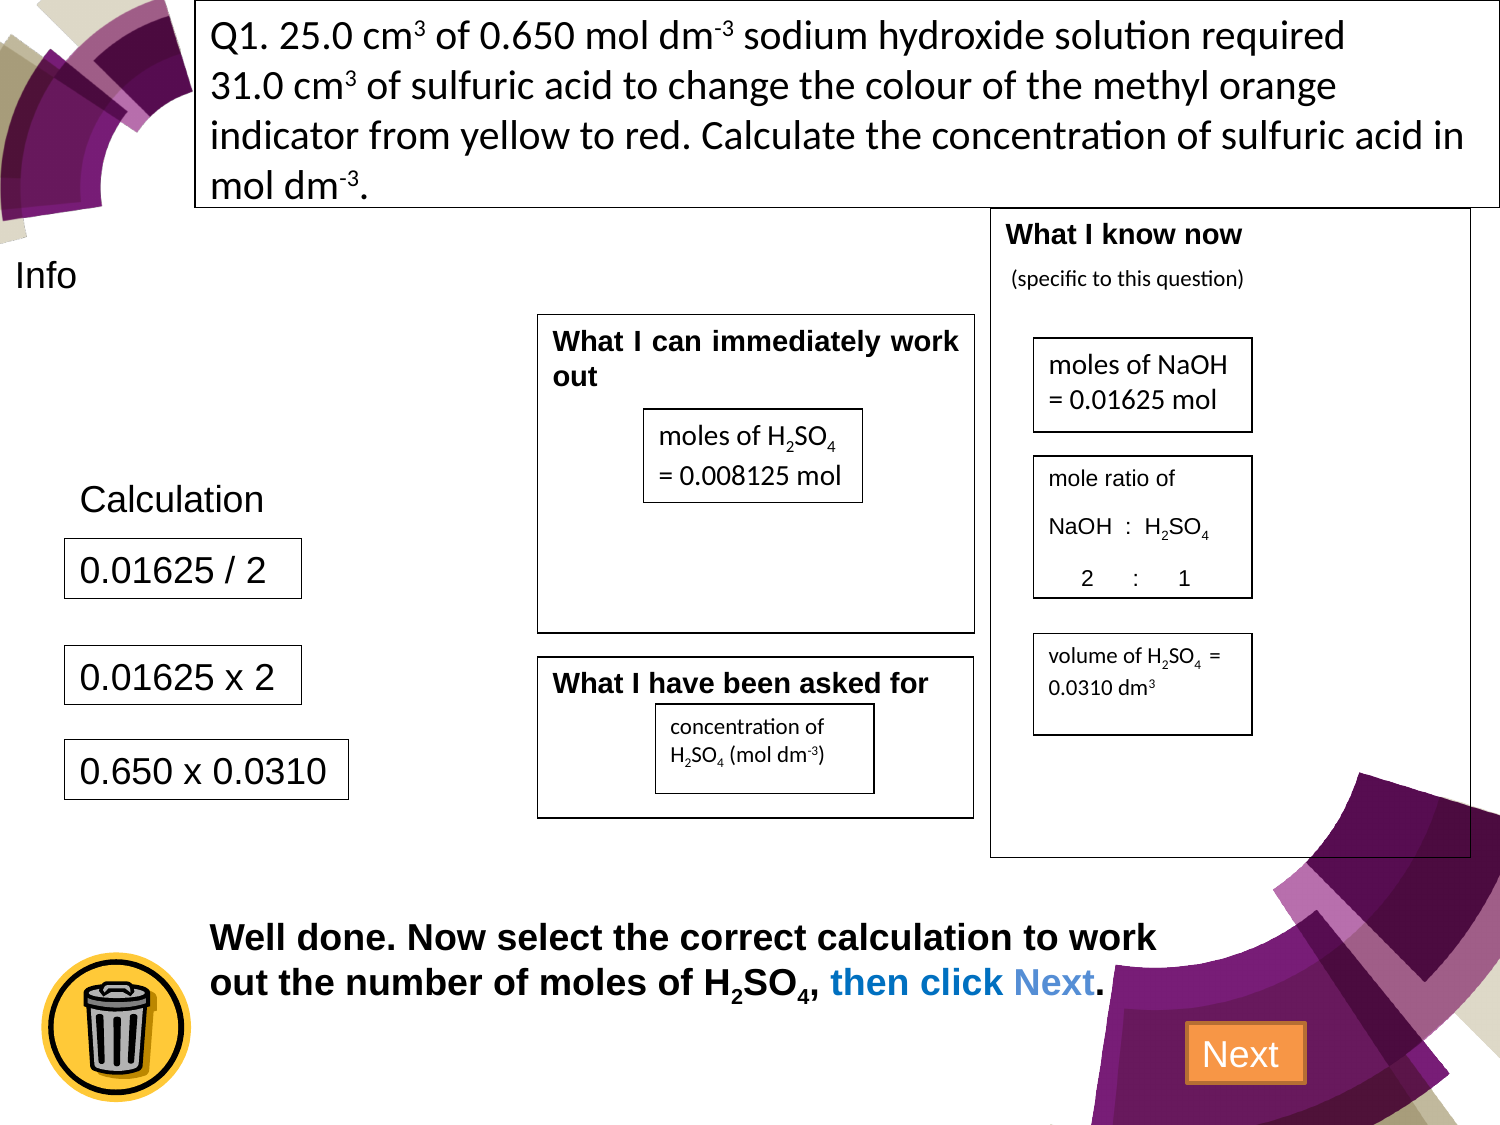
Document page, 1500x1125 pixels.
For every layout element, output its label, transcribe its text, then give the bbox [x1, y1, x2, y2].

text_box Well done. Now select the correct calculation to work out the number of moles of H2SO4, then click Next. [194, 905, 1235, 1061]
text_box volume of H2SO4 = 0.0310 dm3 [1033, 633, 1253, 735]
text_box concentration of H2SO4 (mol dm-3) [655, 704, 875, 794]
text_box Calculation [64, 467, 337, 528]
text_box Info [0, 243, 520, 304]
text_box Next [1185, 1021, 1307, 1085]
text_box What I have been asked for [537, 656, 974, 819]
text_box Q1. 25.0 cm3 of 0.650 mol dm-3 sodium hydroxide solution required 31.0 cm3 of sulfuric acid to change the colour of the methyl orange indicator from yellow to red. Calculate the concentration of sulfuric acid in mol dm-3.. [194, 0, 1500, 208]
picture [1009, 716, 1500, 1125]
text_box 0.650 x 0.0310 [64, 739, 349, 800]
picture [0, 0, 219, 243]
picture [41, 952, 192, 1103]
text_box What I know now (specific to this question) [990, 208, 1471, 858]
text_box moles of NaOH = 0.01625 mol [1033, 338, 1253, 432]
text_box What I can immediately work out [537, 314, 975, 634]
text_box 0.01625 / 2 [64, 538, 302, 599]
text_box mole ratio of NaOH : H2SO4 2 : 1 [1033, 456, 1253, 598]
text_box moles of H2SO4 = 0.008125 mol [643, 408, 863, 503]
text_box 0.01625 x 2 [64, 645, 302, 705]
